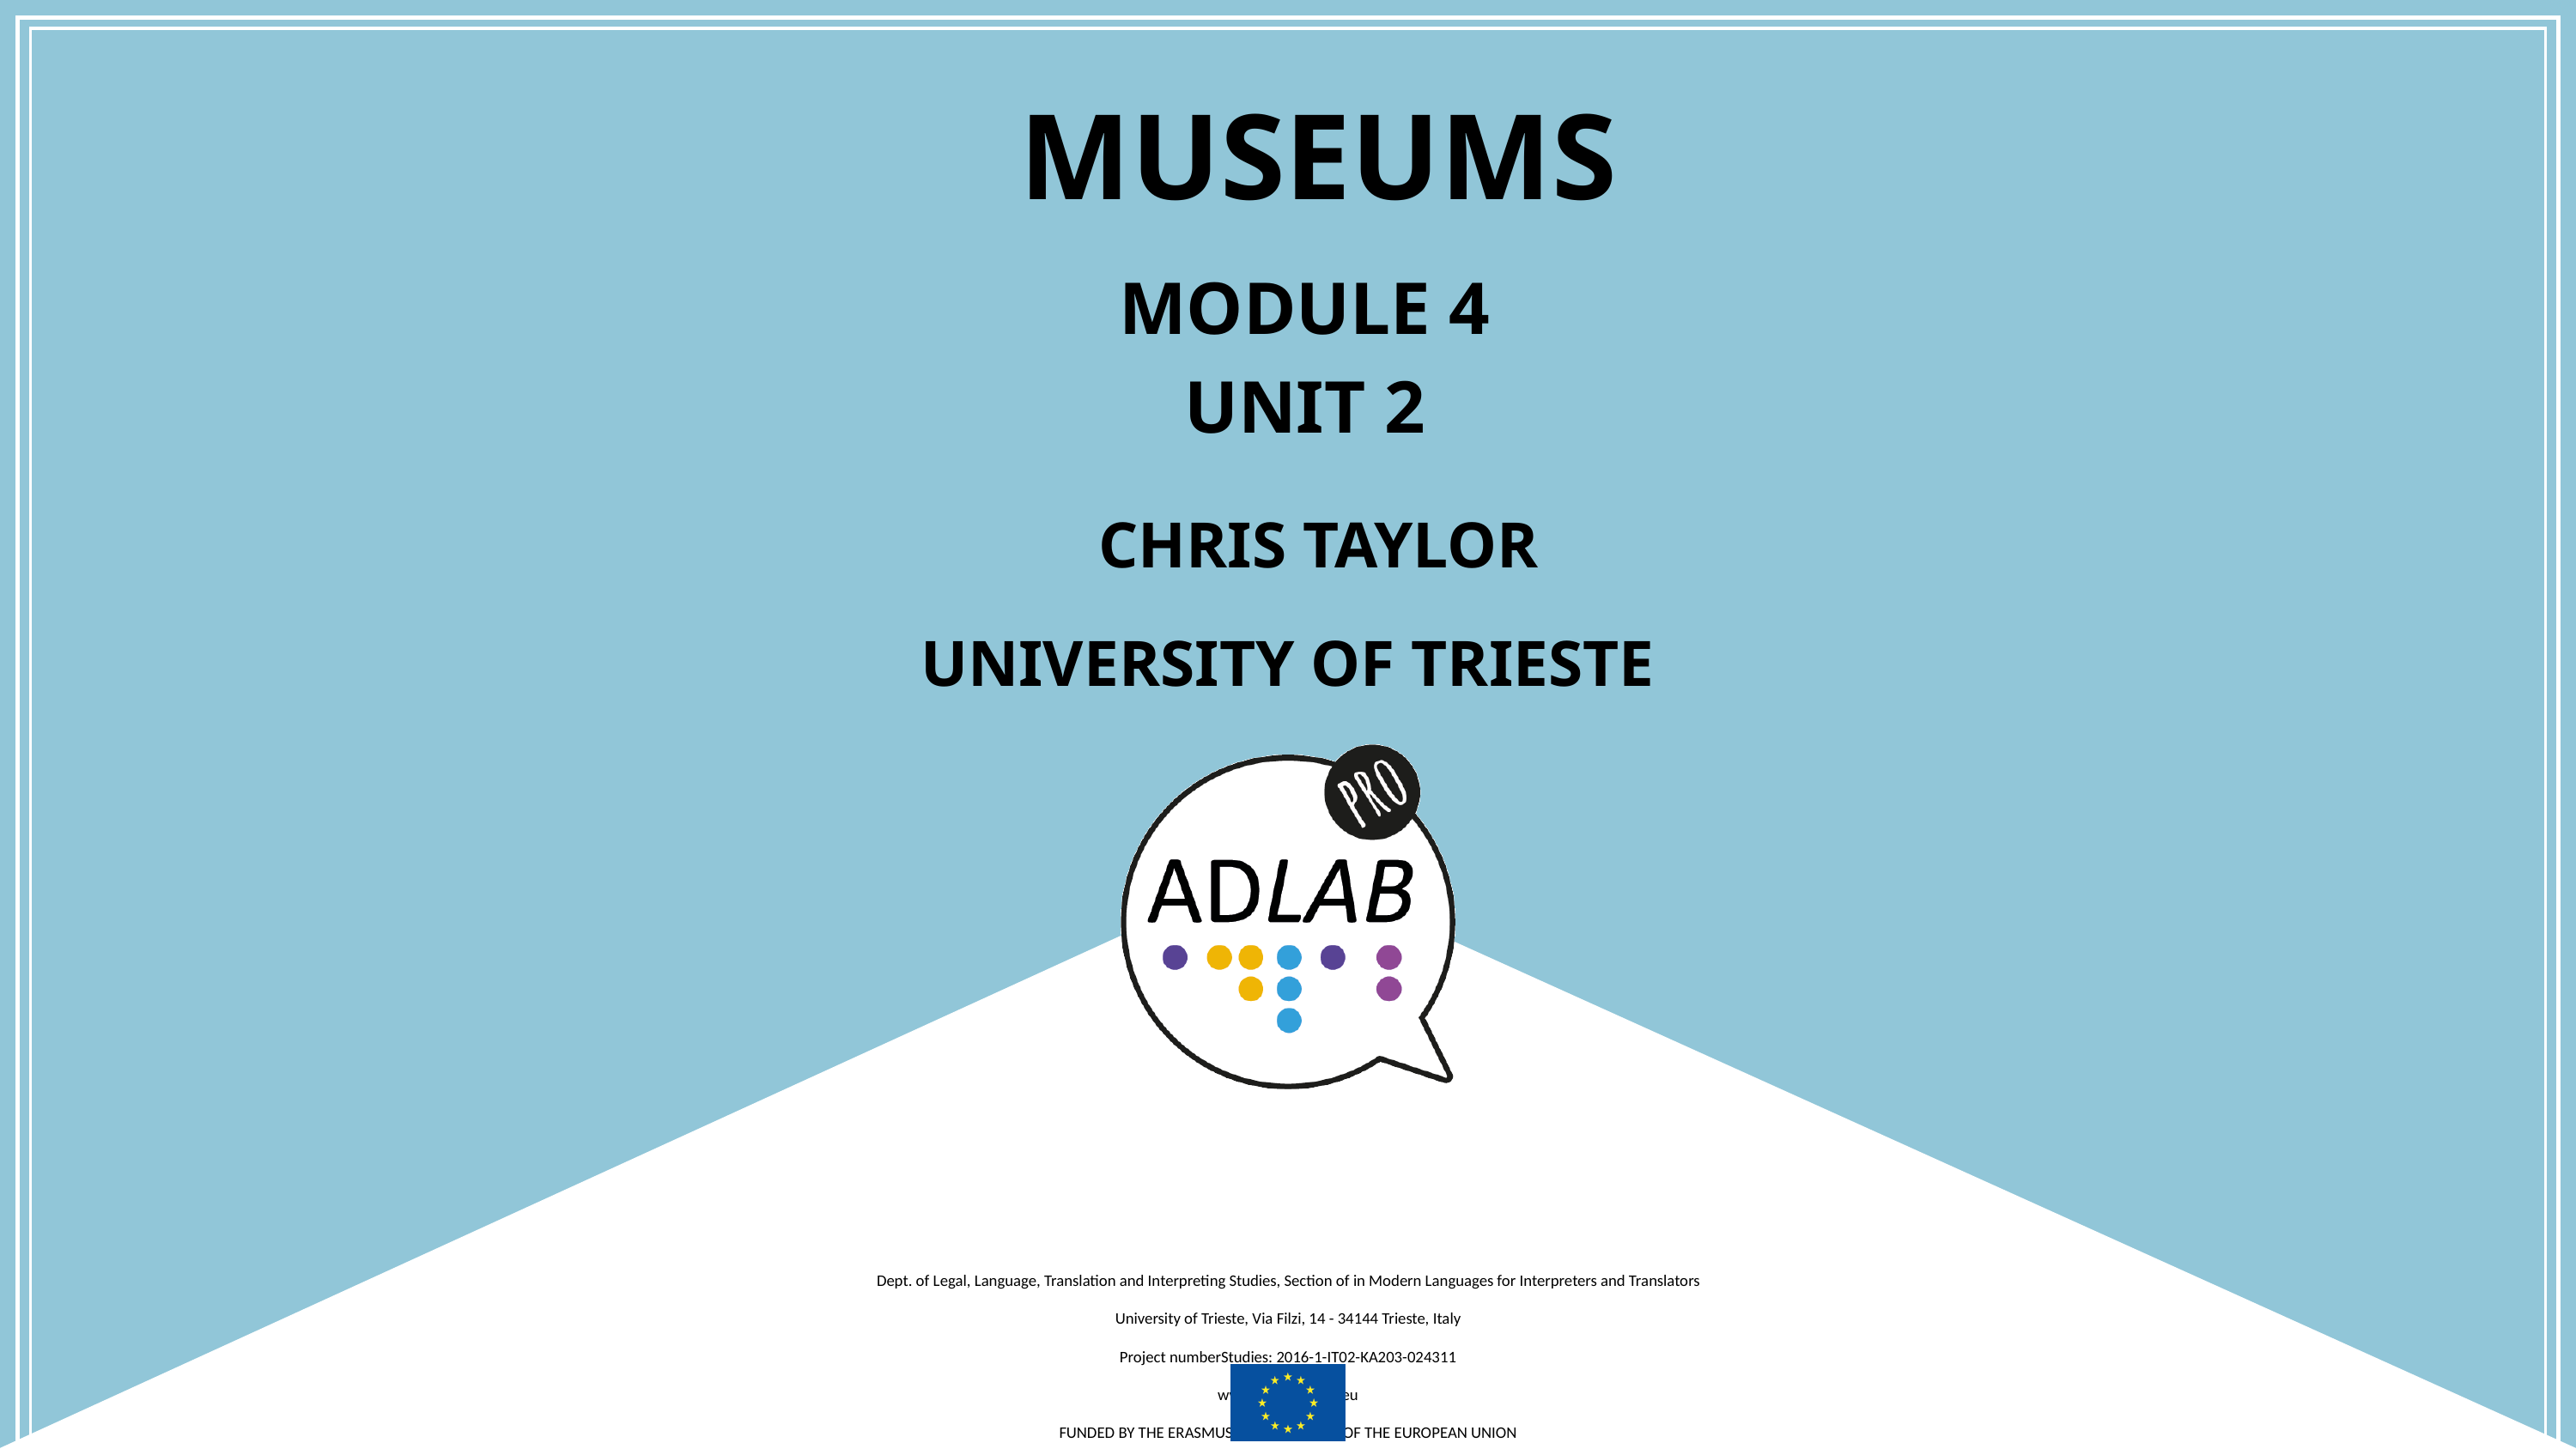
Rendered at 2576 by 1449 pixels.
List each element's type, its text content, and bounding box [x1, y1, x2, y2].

picture [1230, 1364, 1346, 1441]
list Chris taylor [185, 507, 2452, 603]
picture [1111, 736, 1465, 1089]
title museums [144, 91, 2494, 252]
list Module 4 Unit 2 [338, 266, 2271, 477]
list University of trieste [322, 626, 2254, 721]
